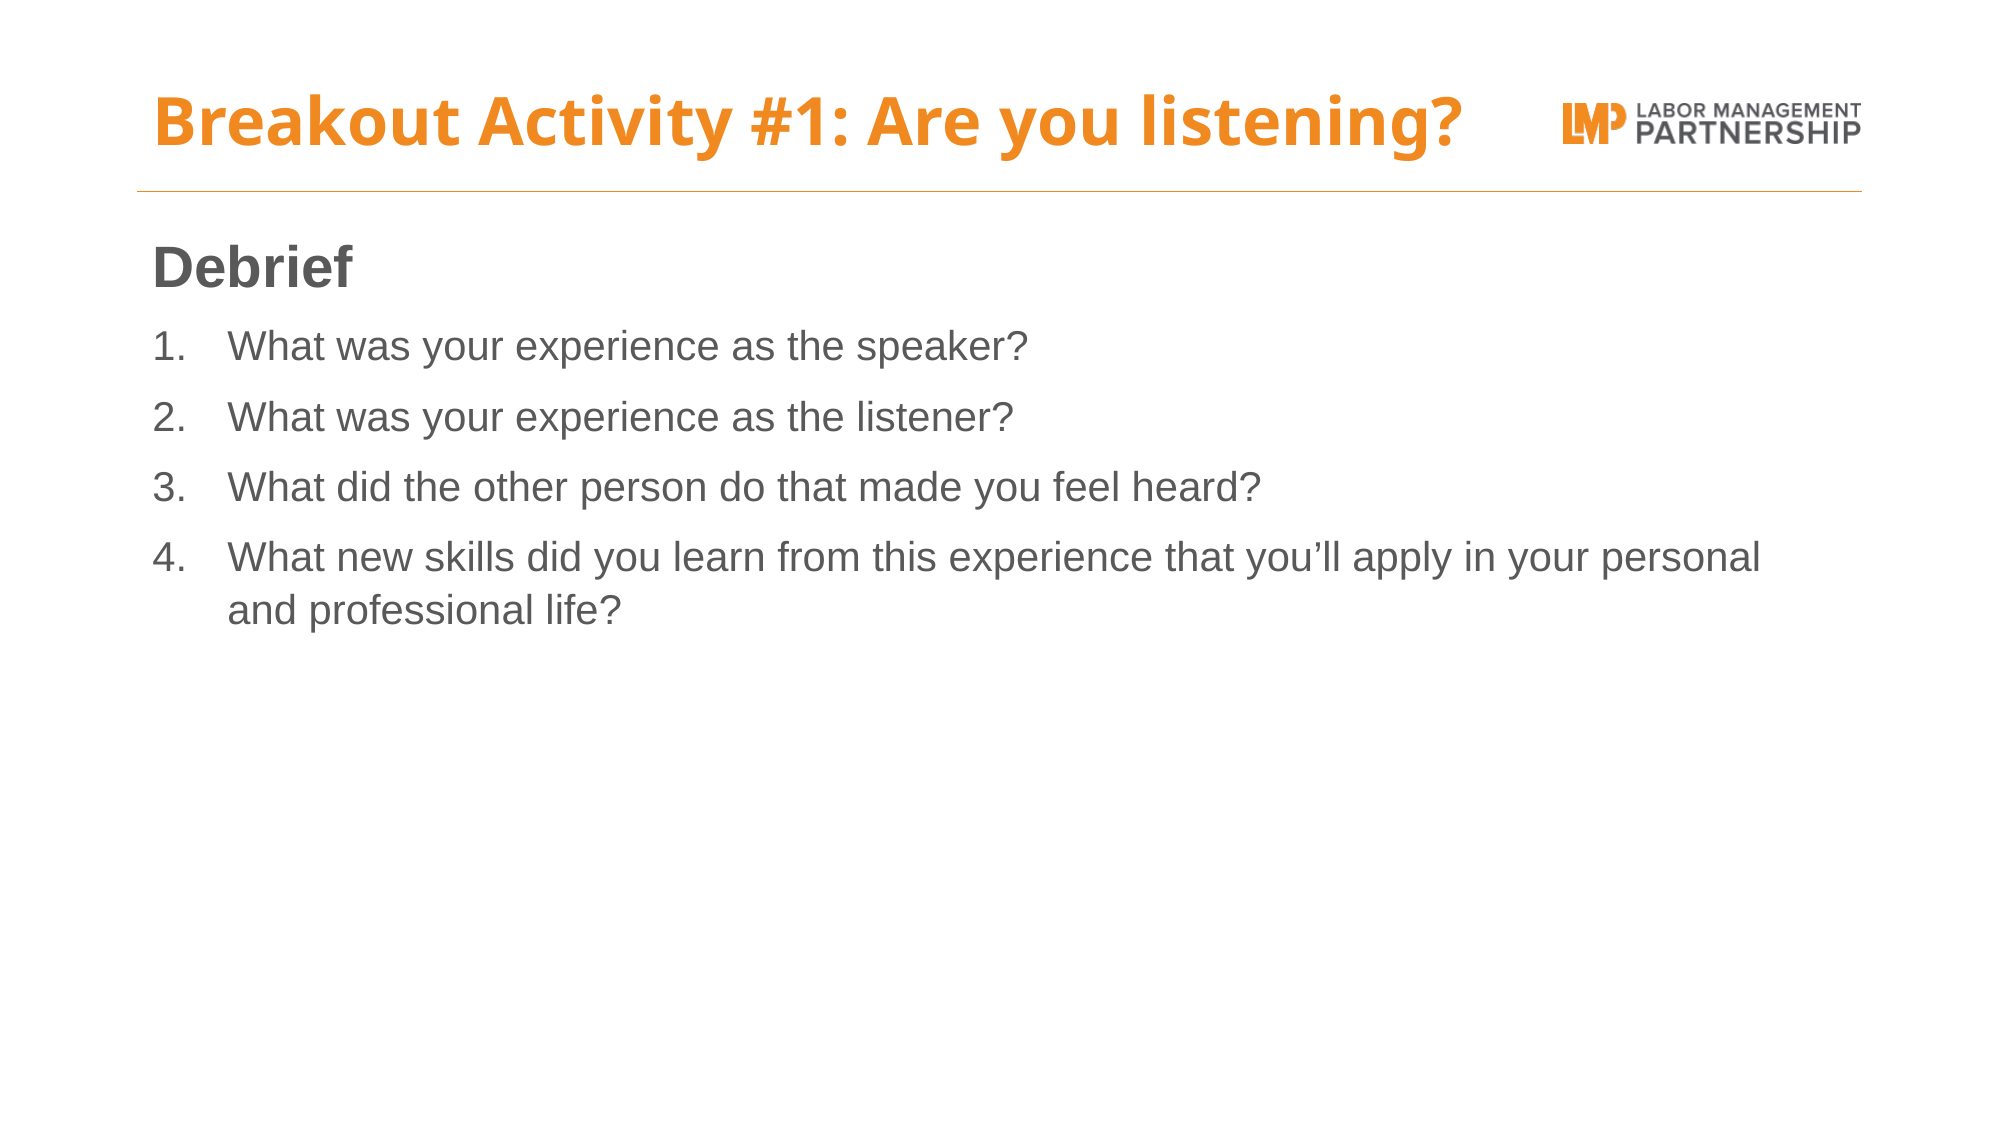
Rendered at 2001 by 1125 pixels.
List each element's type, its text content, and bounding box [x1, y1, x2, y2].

title Breakout Activity #1: Are you listening? [137, 59, 1529, 188]
list Debrief What was your experience as the speaker? What was your experience as the listener? What did the other person do that made you feel heard? What new skills did you learn from this experience that you’ll apply in your personal and professional life? [137, 216, 1805, 1068]
picture [1562, 103, 1863, 144]
